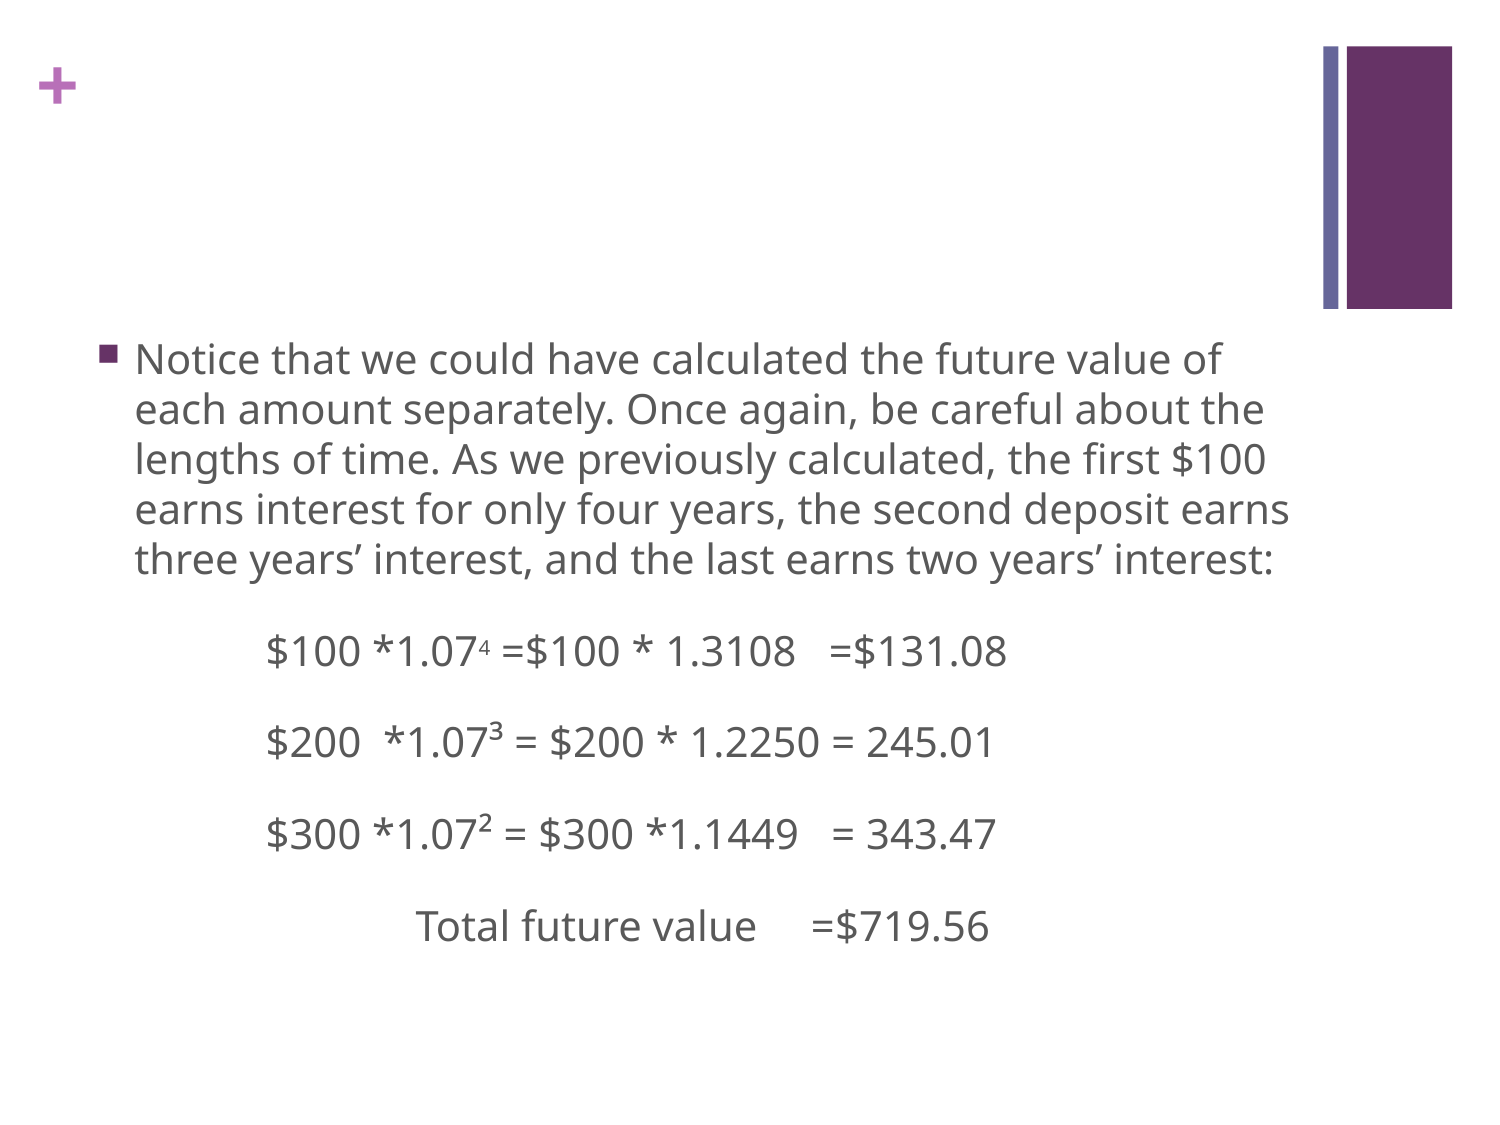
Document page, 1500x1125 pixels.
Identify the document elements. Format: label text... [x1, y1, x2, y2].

list Notice that we could have calculated the future value of each amount separately. Once again, be careful about the lengths of time. As we previously calculated, the first $100 earns interest for only four years, the second deposit earns three years’ interest, and the last earns two years’ interest: $100 *1.074 =$100 * 1.3108 =$131.08 $200 *1.07³ = $200 * 1.2250 = 245.01 $300 *1.07² = $300 *1.1449 = 343.47 Total future value =$719.56 [81, 324, 1322, 1005]
